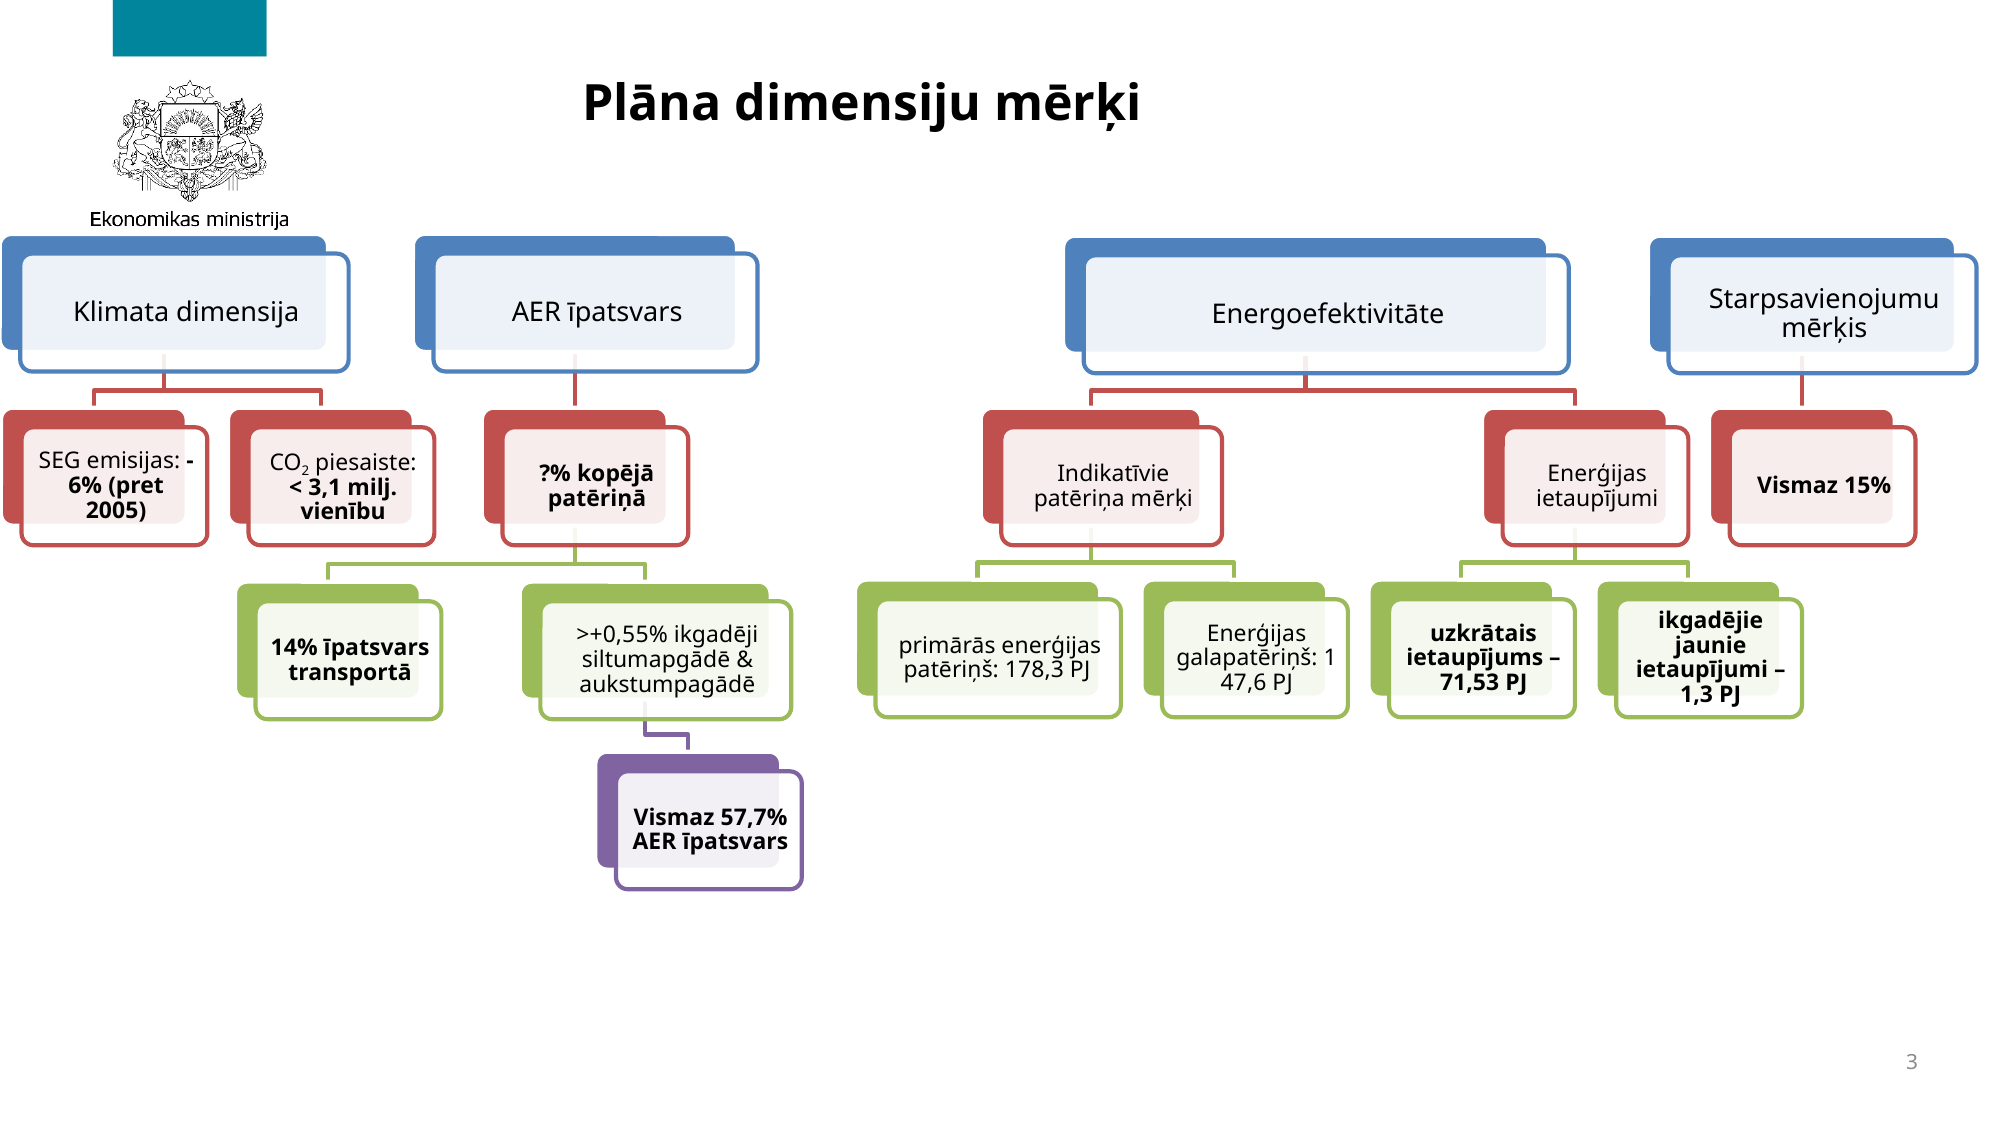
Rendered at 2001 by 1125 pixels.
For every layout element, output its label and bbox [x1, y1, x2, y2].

text_box [0, 0, 1978, 1125]
